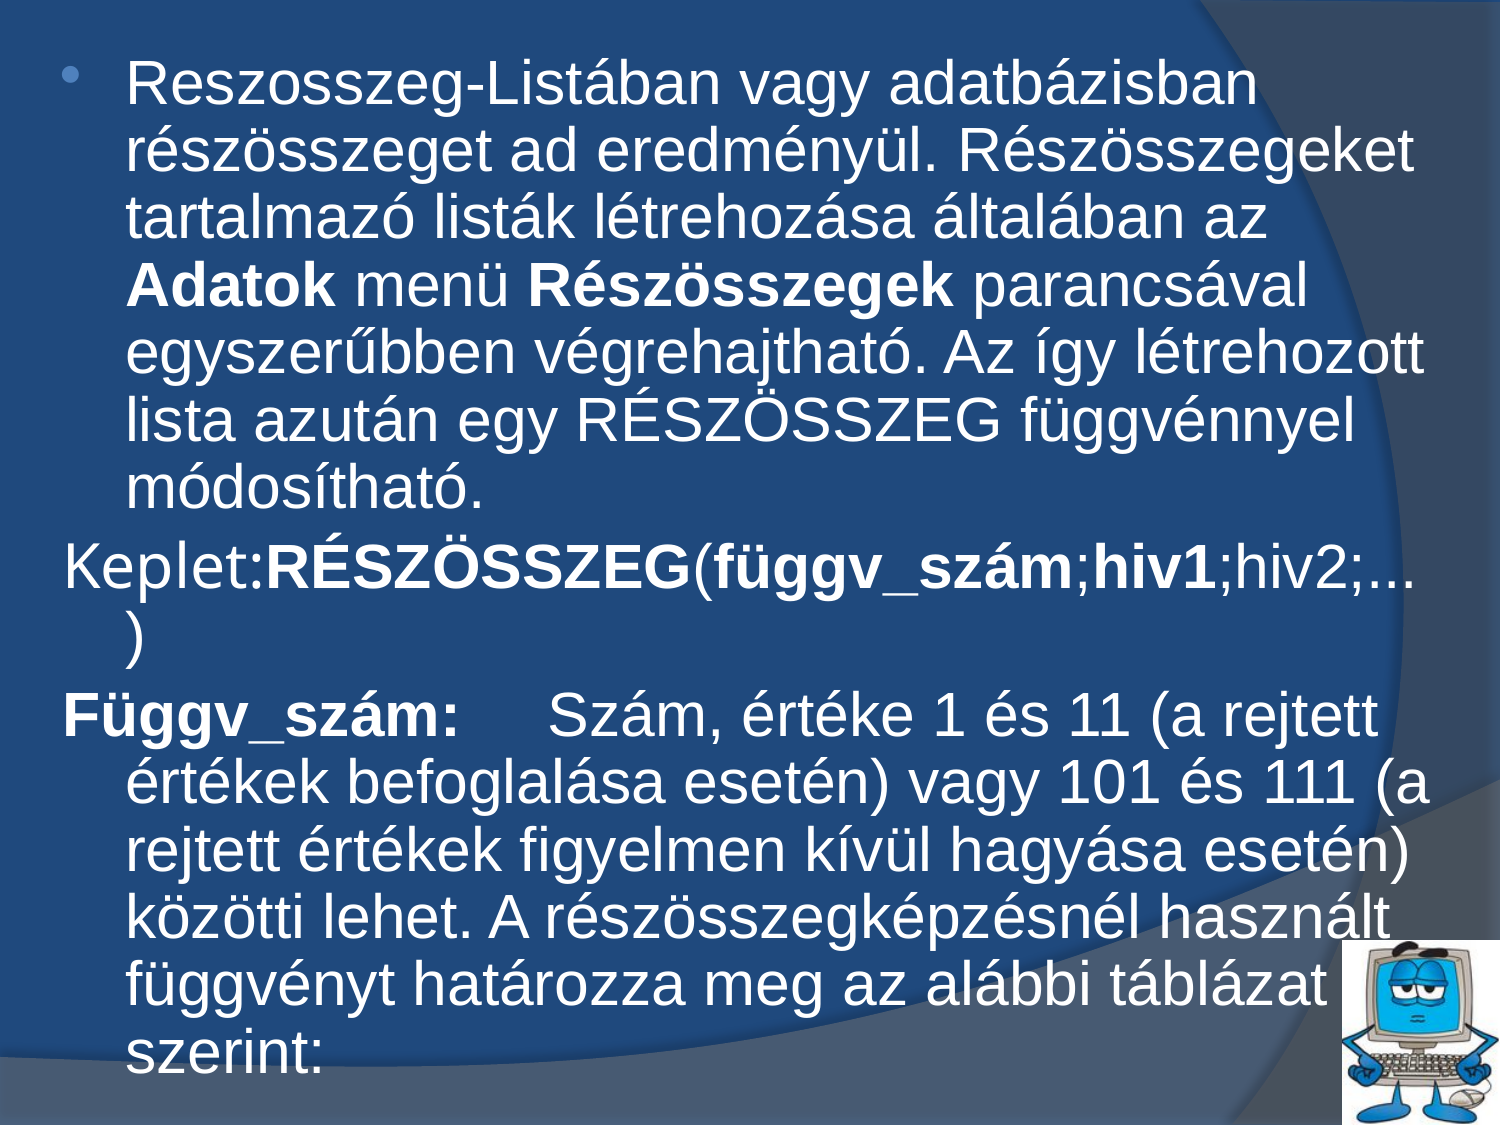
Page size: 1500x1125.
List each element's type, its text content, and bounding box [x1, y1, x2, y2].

list Reszosszeg-Listában vagy adatbázisban részösszeget ad eredményül. Részösszegeket tartalmazó listák létrehozása általában az Adatok menü Részösszegek parancsával egyszerűbben végrehajtható. Az így létrehozott lista azután egy RÉSZÖSSZEG függvénnyel módosítható. Keplet:RÉSZÖSSZEG(függv_szám;hiv1;hiv2;...) Függv_szám: Szám, értéke 1 és 11 (a rejtett értékek befoglalása esetén) vagy 101 és 111 (a rejtett értékek figyelmen kívül hagyása esetén) közötti lehet. A részösszegképzésnél használt függvényt határozza meg az alábbi táblázat szerint: [40, 42, 1448, 1095]
picture [1341, 940, 1500, 1125]
